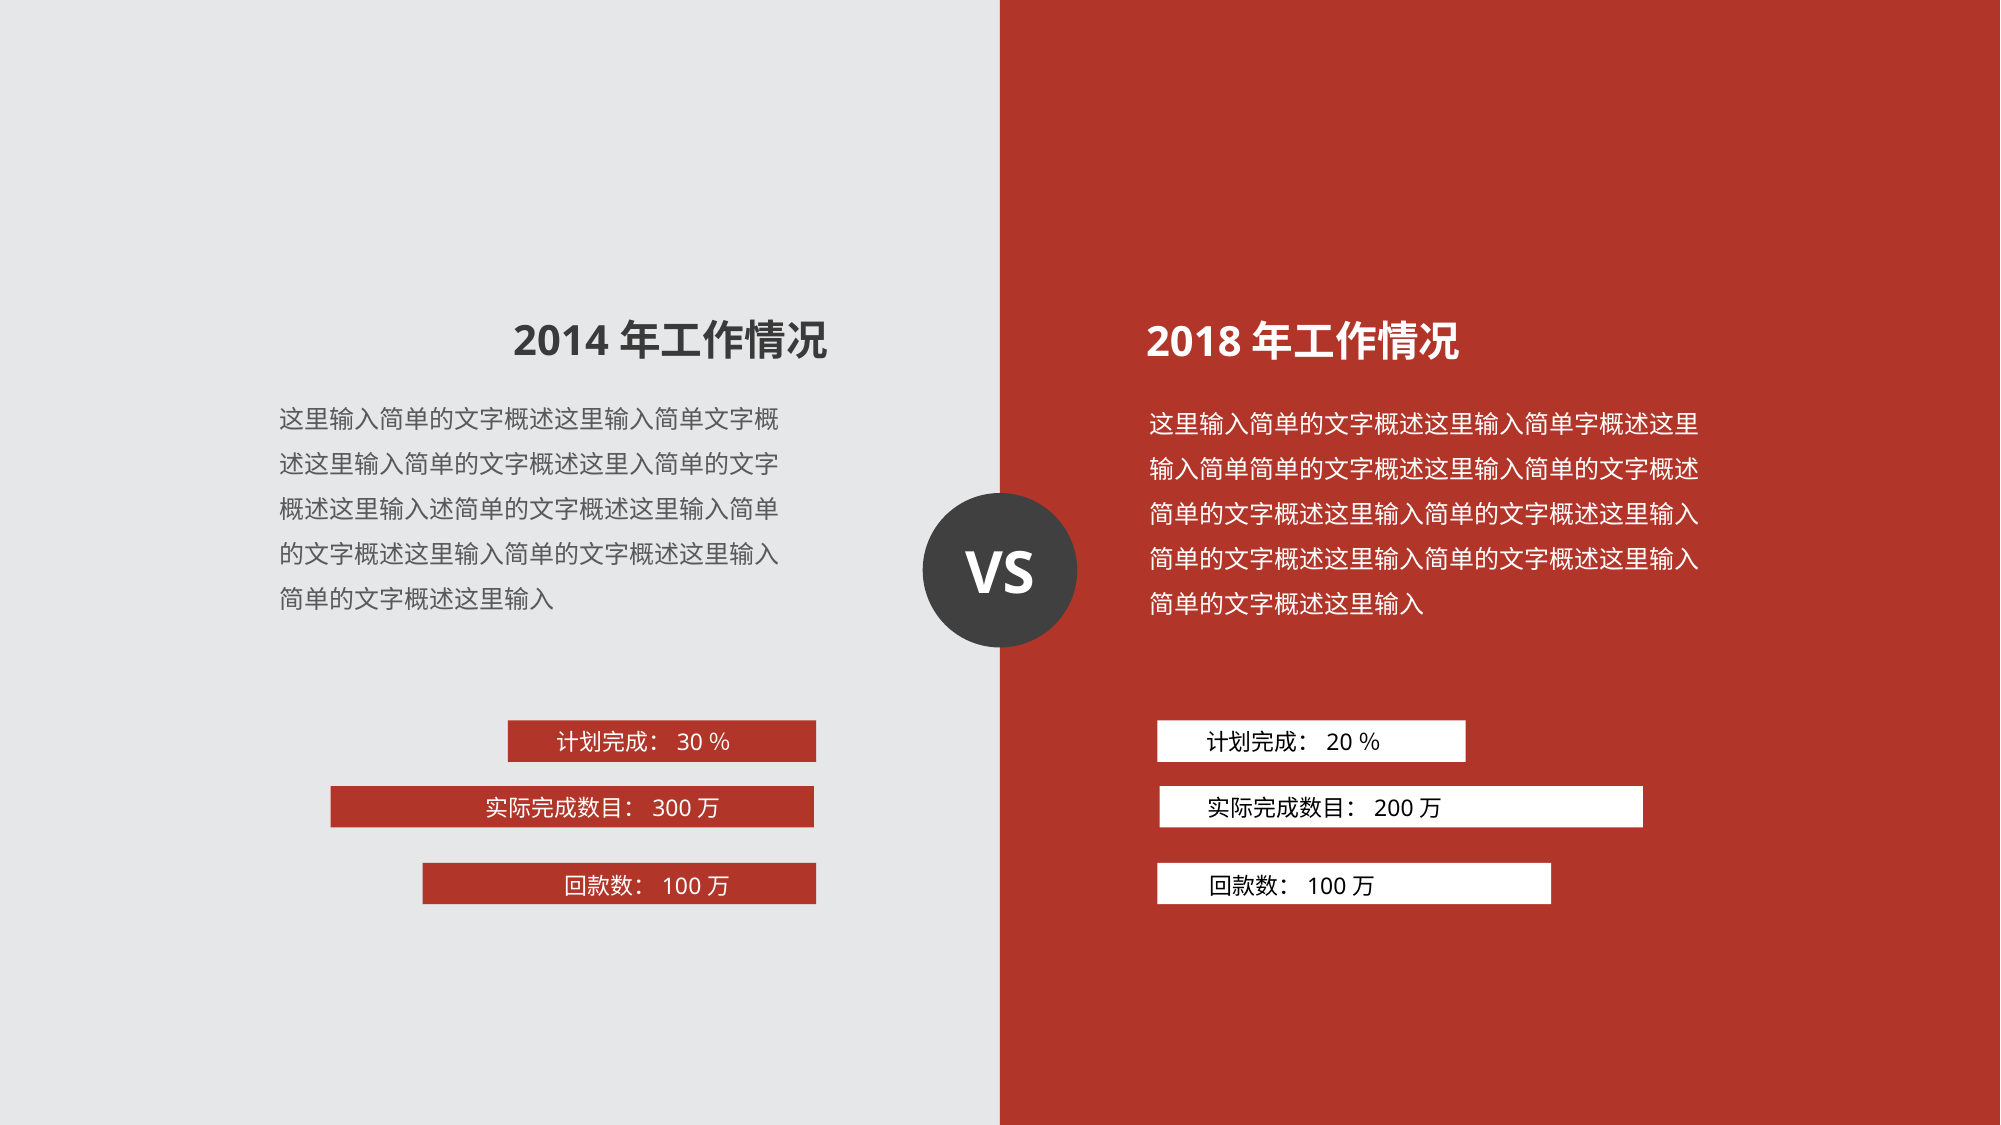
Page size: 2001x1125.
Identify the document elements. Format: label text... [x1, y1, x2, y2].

text_box 计划完成：30％ [541, 720, 747, 763]
text_box [330, 785, 815, 828]
text_box [507, 719, 817, 763]
text_box 实际完成数目：300万 [471, 786, 736, 829]
text_box [1156, 862, 1552, 905]
text_box 实际完成数目：200万 [1192, 786, 1458, 829]
text_box 2014年工作情况 [396, 306, 843, 371]
text_box [422, 862, 817, 905]
text_box [1156, 719, 1467, 763]
text_box 这里输入简单的文字概述这里输入简单字概述这里输入简单简单的文字概述这里输入简单的文字概述简单的文字概述这里输入简单的文字概述这里输入简单的文字概述这里输入简单的文字概述这里输入简单的文字概述这里输入 [1135, 386, 1735, 626]
text_box 计划完成：20％ [1191, 720, 1397, 763]
text_box [999, 0, 2000, 1125]
text_box 回款数：100万 [1194, 863, 1391, 906]
text_box [1159, 785, 1644, 828]
text_box 回款数：100万 [549, 863, 745, 906]
text_box VS [921, 491, 1079, 649]
text_box 这里输入简单的文字概述这里输入简单文字概 述这里输入简单的文字概述这里入简单的文字 概述这里输入述简单的文字概述这里输入简单 的文字概述这里输入简单的文字概述这里输入 简单的文字概述这里输入 [265, 381, 856, 621]
text_box 2018年工作情况 [1131, 307, 1578, 373]
